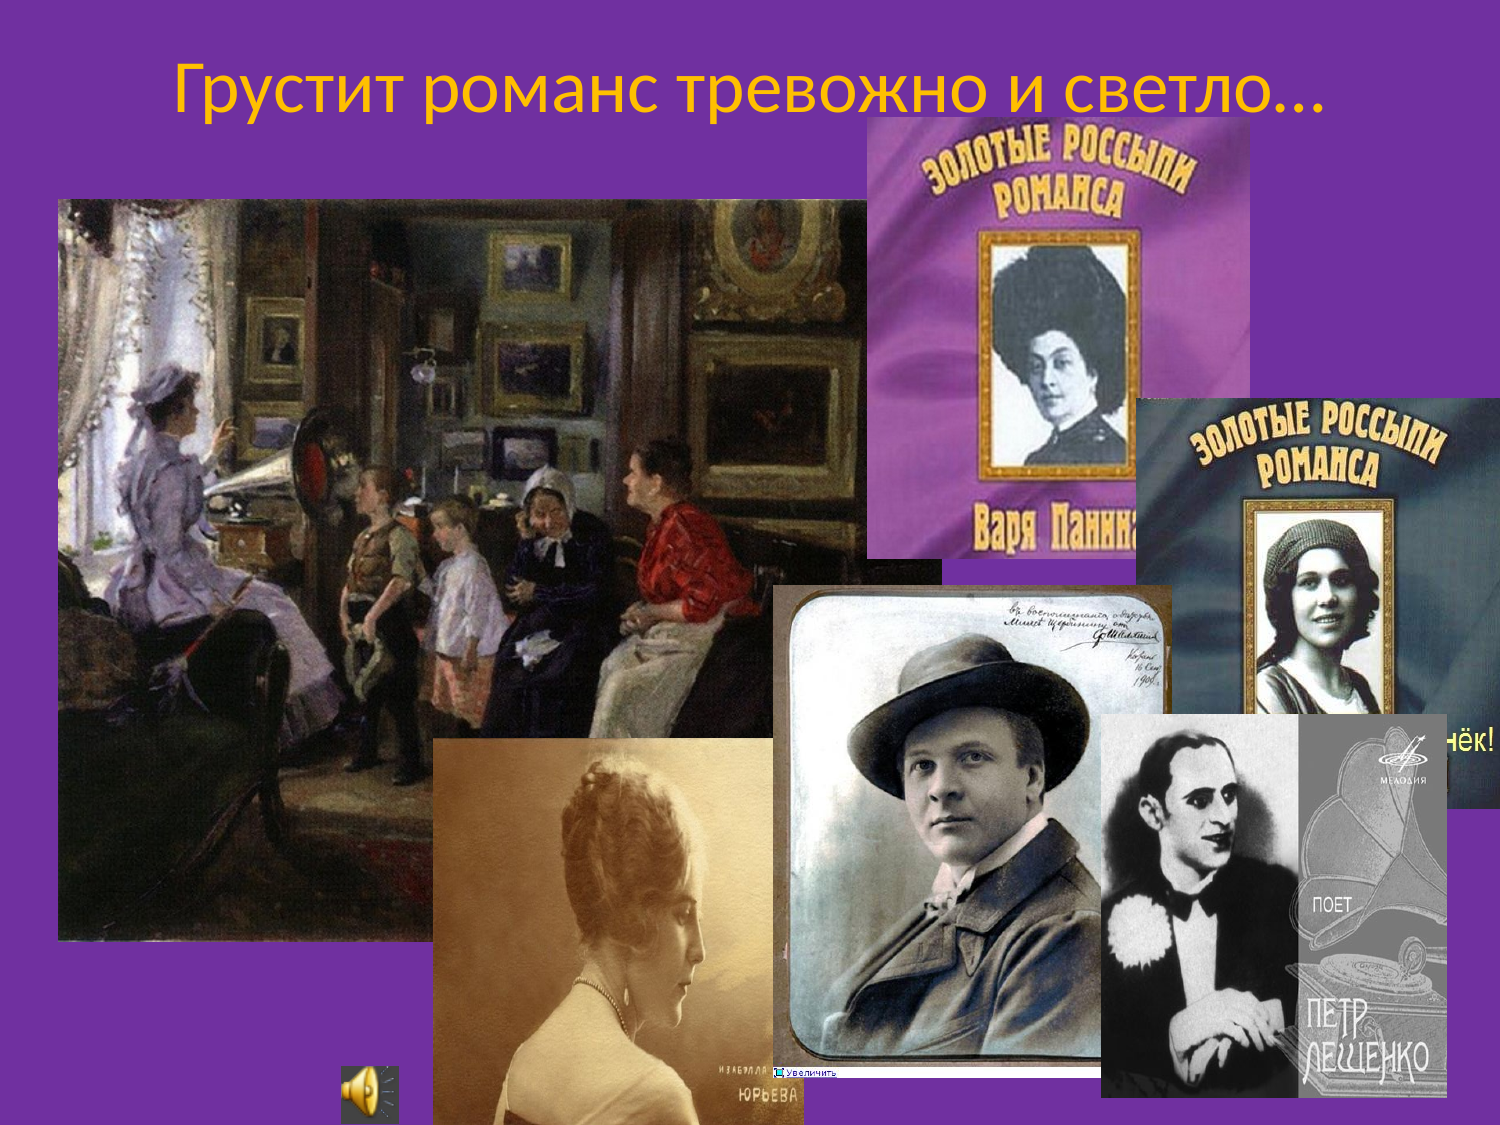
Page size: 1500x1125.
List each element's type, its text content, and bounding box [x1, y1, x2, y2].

picture [339, 1064, 401, 1125]
title Грустит романс тревожно и светло… [75, 0, 1425, 164]
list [58, 198, 942, 942]
picture [433, 116, 1500, 1125]
